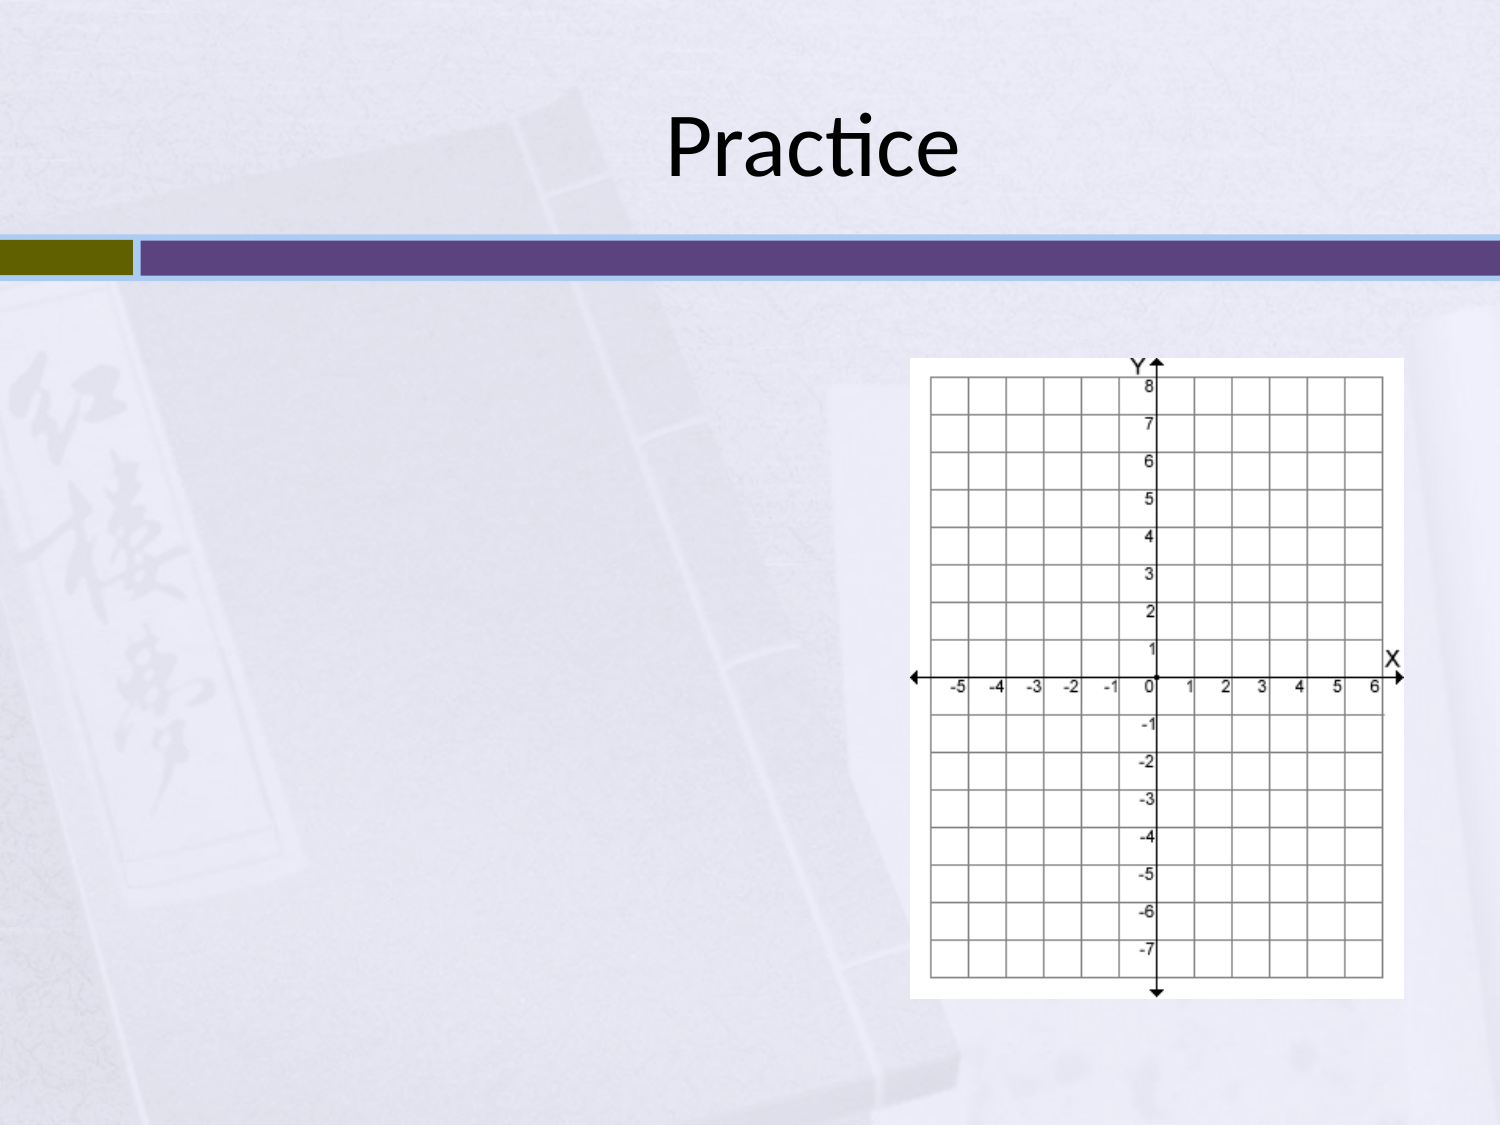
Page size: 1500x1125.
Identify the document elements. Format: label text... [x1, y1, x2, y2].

title Practice [138, 46, 1489, 234]
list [910, 357, 1404, 1000]
